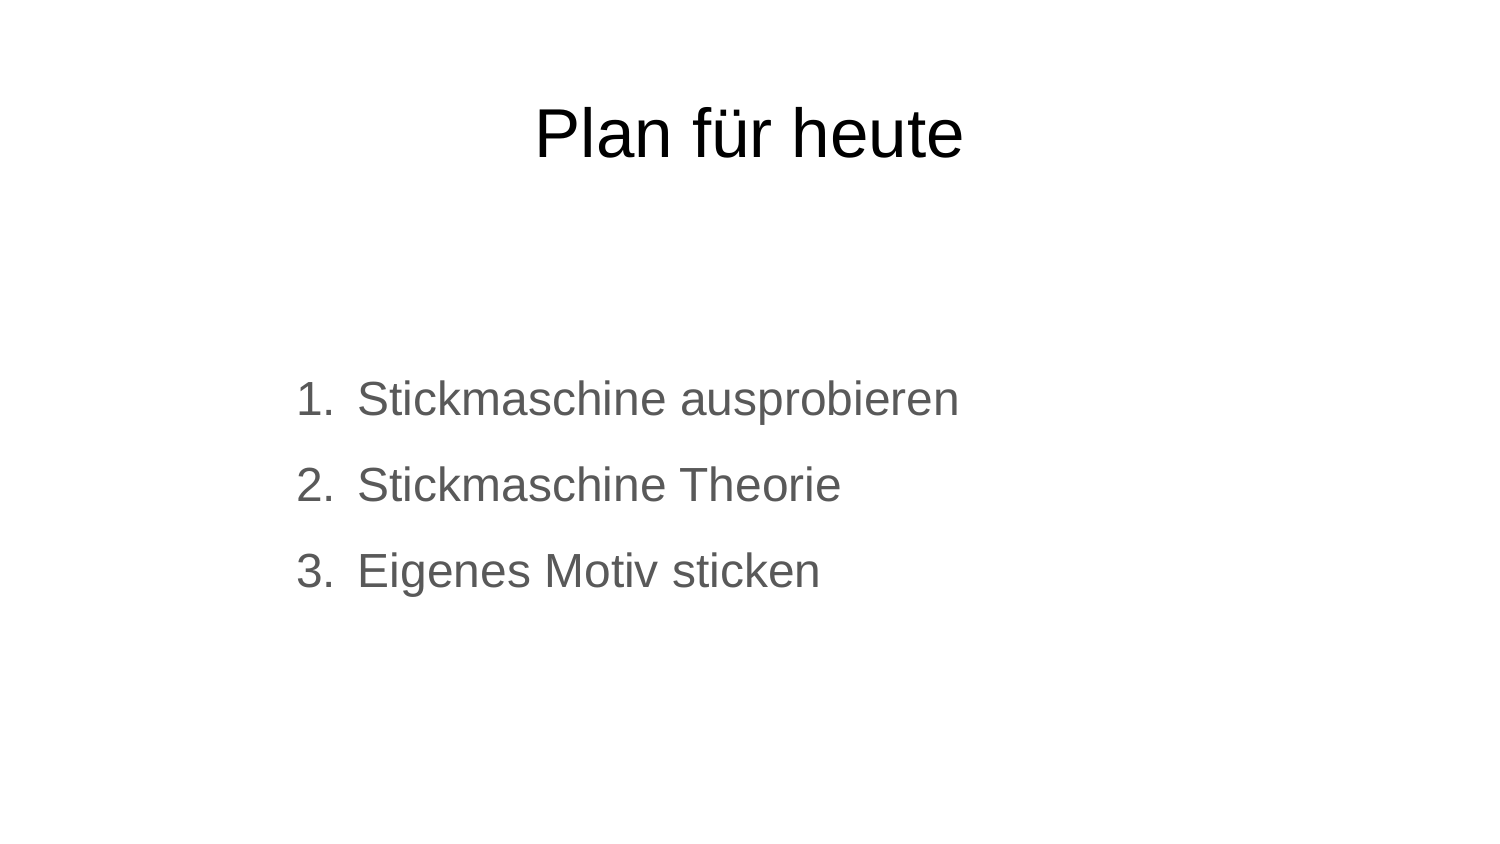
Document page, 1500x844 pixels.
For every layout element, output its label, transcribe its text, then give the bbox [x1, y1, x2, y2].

title Plan für heute [51, 72, 1449, 167]
list Stickmaschine ausprobieren Stickmaschine Theorie Eigenes Motiv sticken [267, 323, 1233, 790]
